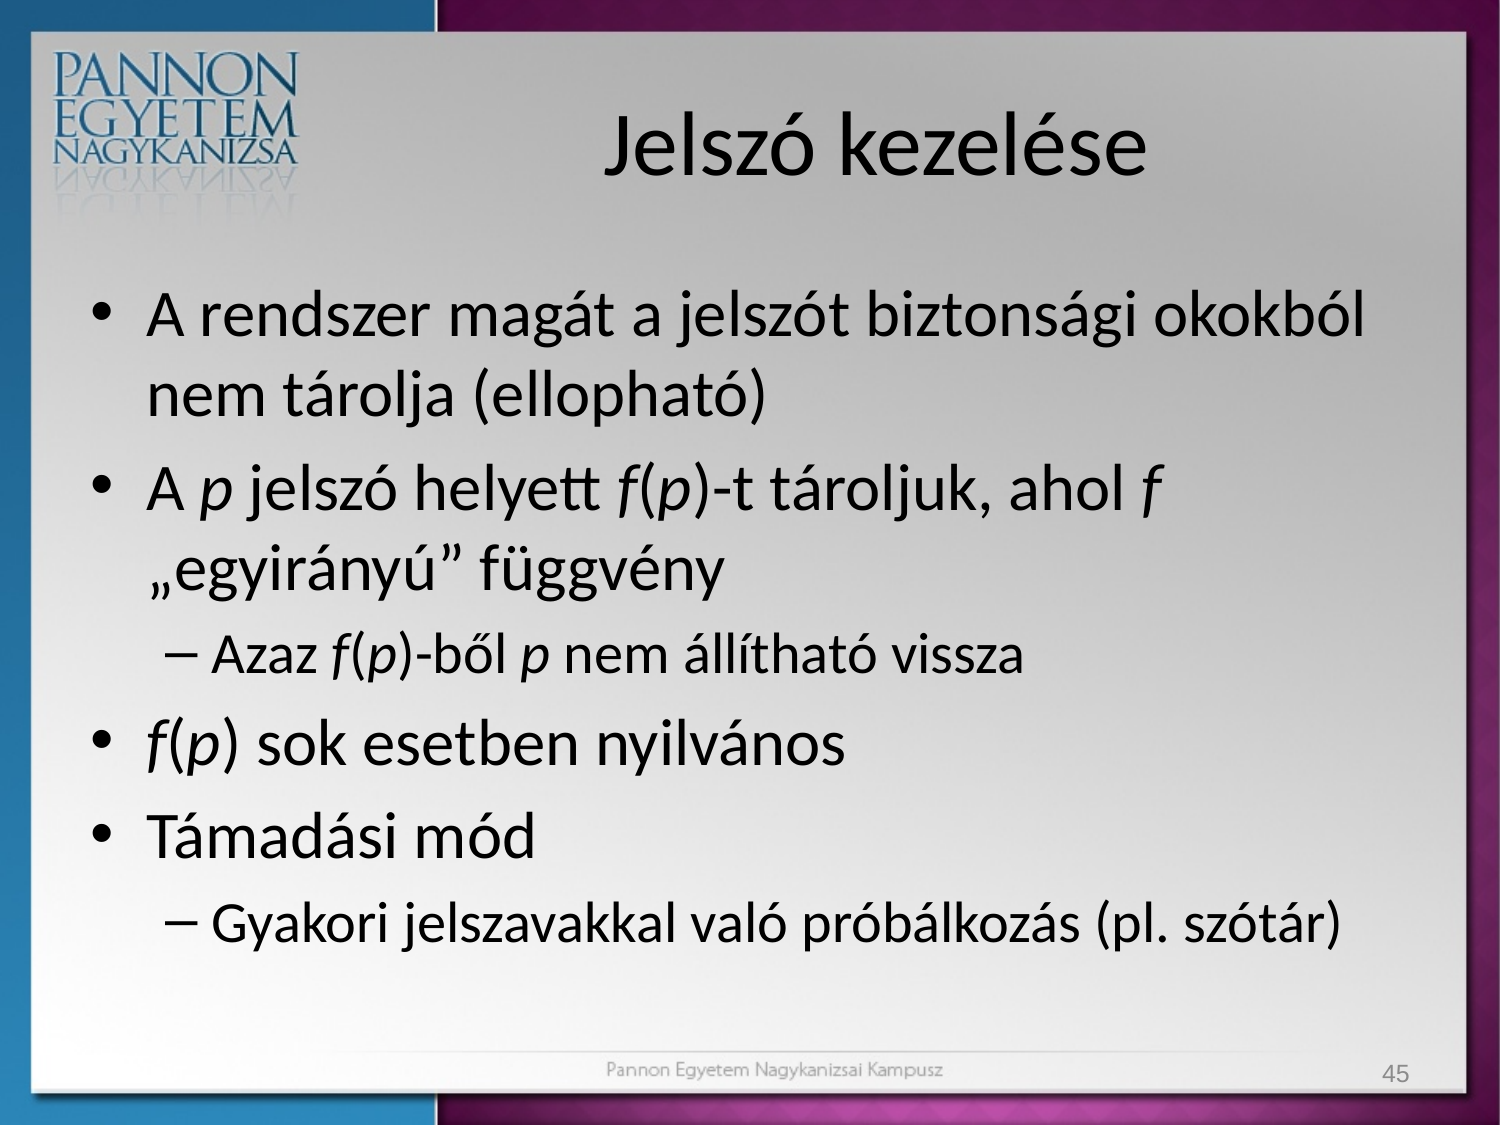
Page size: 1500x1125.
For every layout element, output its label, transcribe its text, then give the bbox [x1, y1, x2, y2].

slide_number 45 [1074, 1042, 1425, 1103]
picture [0, 0, 1500, 1125]
list A rendszer magát a jelszót biztonsági okokból nem tárolja (ellopható) A p jelszó helyett f(p)-t tároljuk, ahol f „egyirányú” függvény Azaz f(p)-ből p nem állítható vissza f(p) sok esetben nyilvános Támadási mód Gyakori jelszavakkal való próbálkozás (pl. szótár) [75, 262, 1425, 1038]
title Jelszó kezelése [328, 45, 1425, 233]
